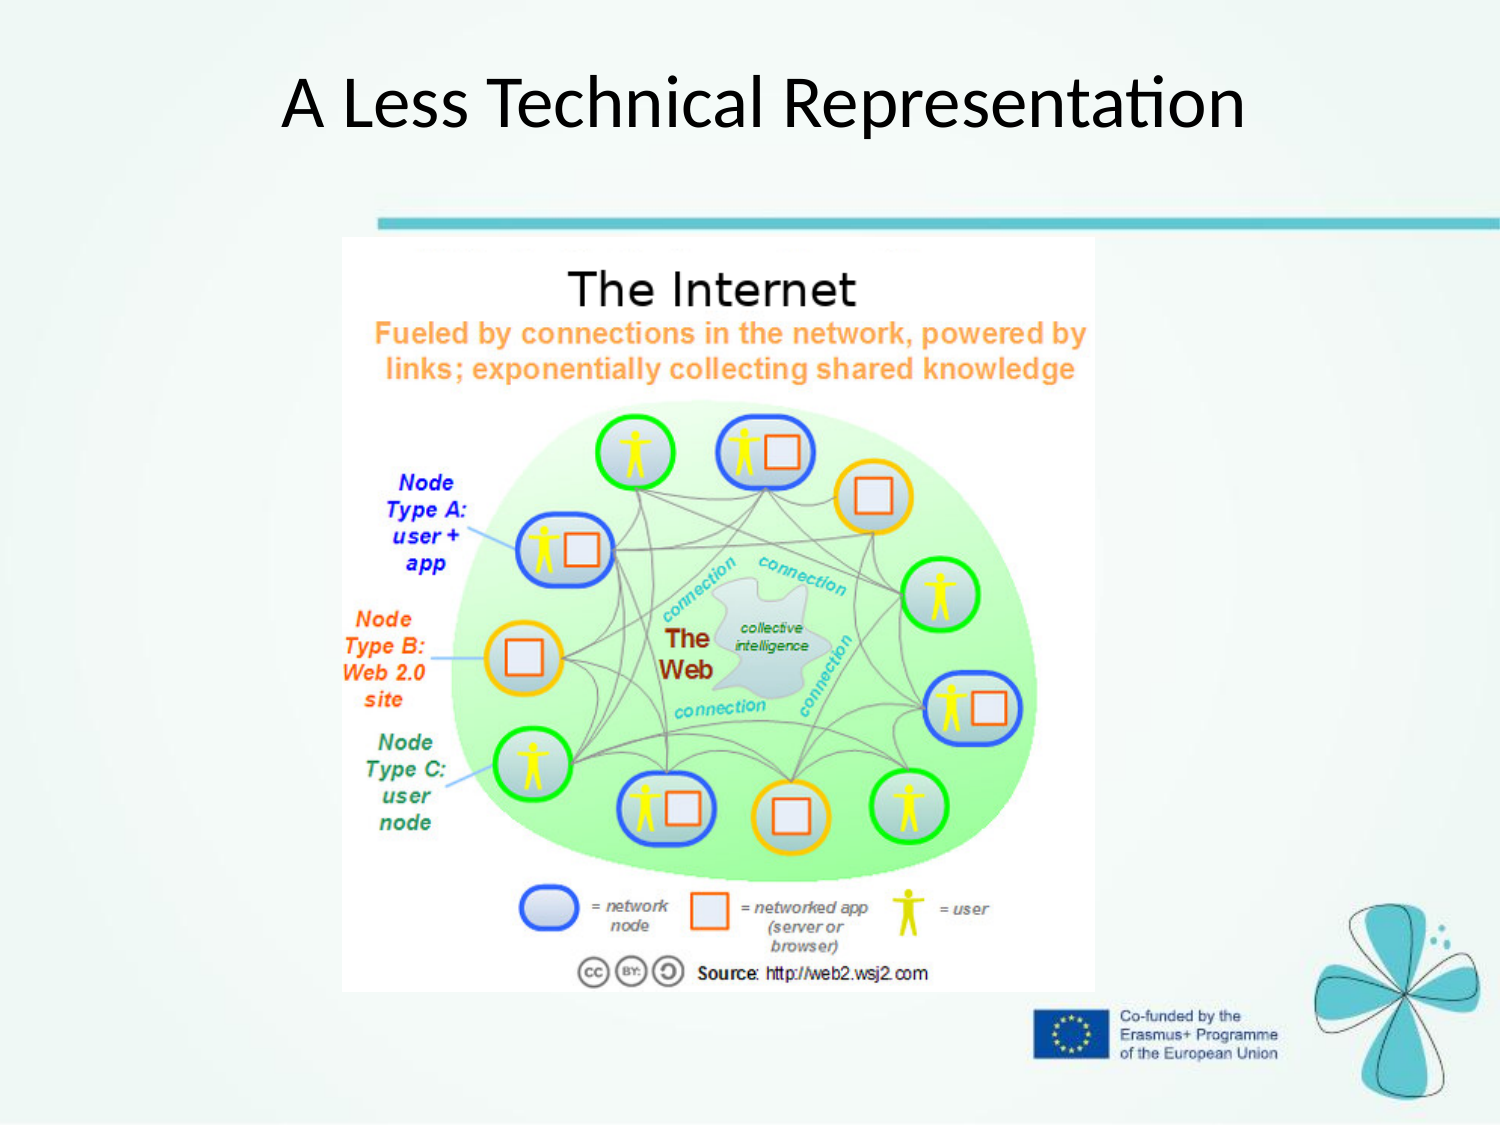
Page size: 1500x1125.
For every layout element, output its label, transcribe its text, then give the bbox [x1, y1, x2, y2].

text_box A Less Technical Representation [266, 45, 1500, 150]
text_box [41, 278, 1481, 1044]
picture [0, 0, 1500, 1125]
